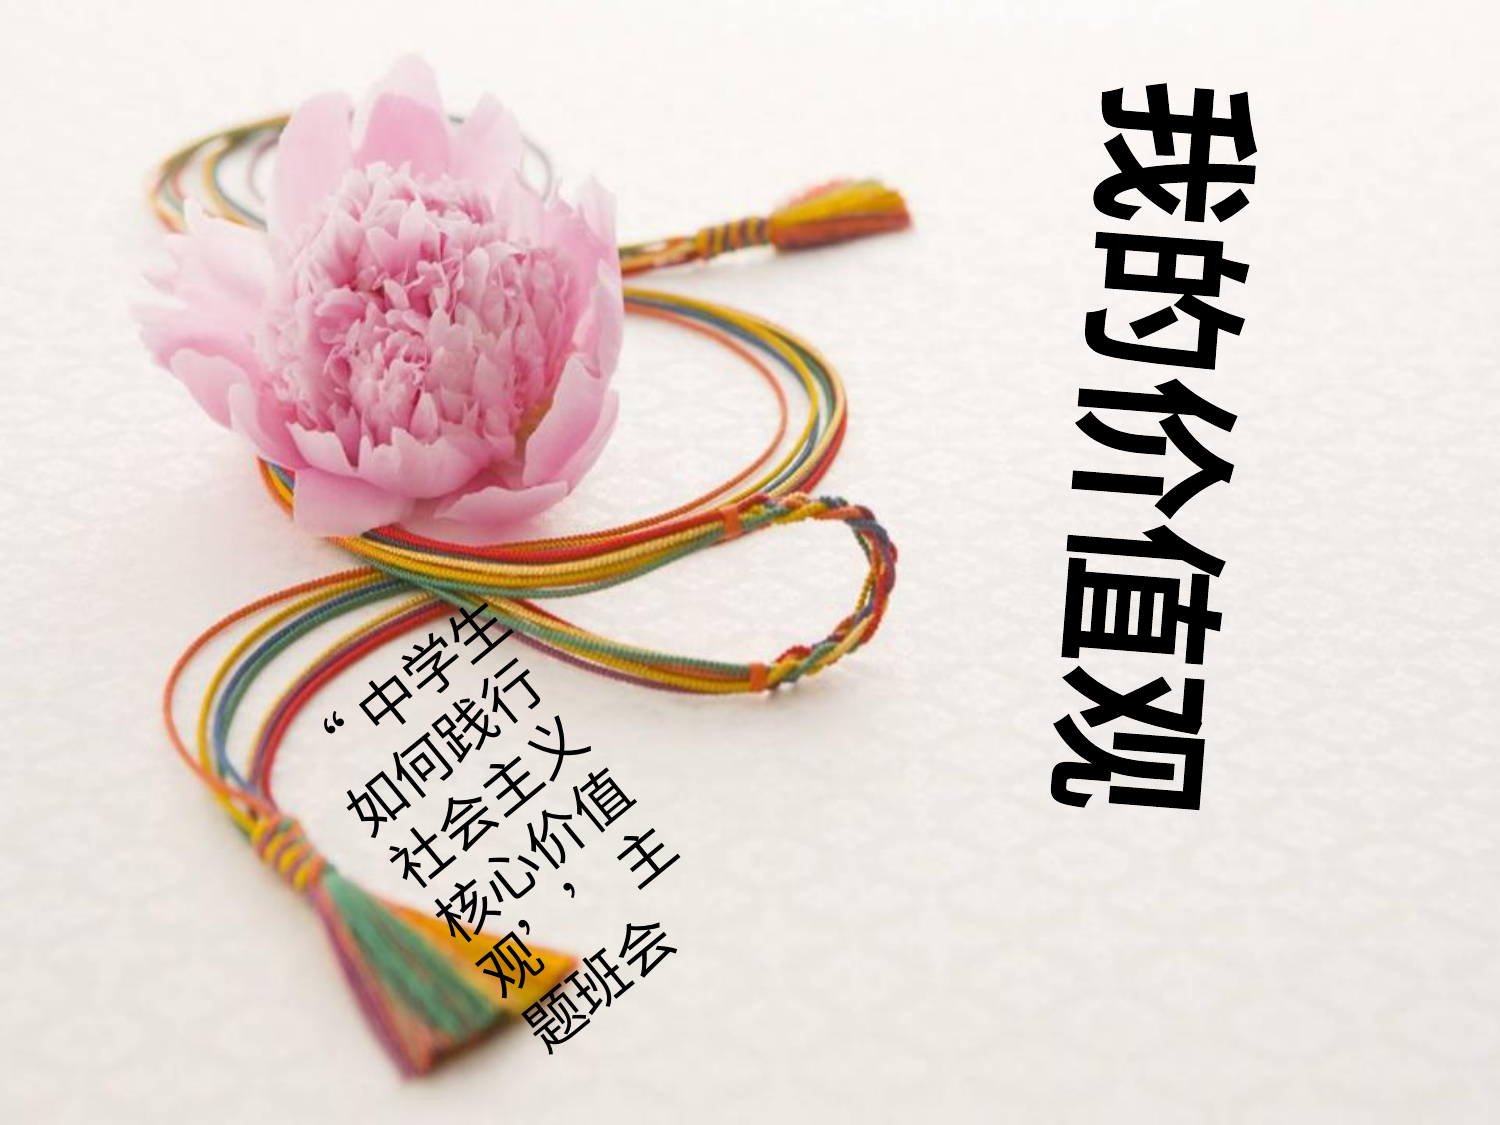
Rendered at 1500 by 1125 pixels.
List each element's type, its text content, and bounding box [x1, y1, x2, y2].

picture [0, 0, 1500, 1125]
text_box “中学生如何践行社会主义核心价值观’’主题班会 [270, 544, 789, 1079]
